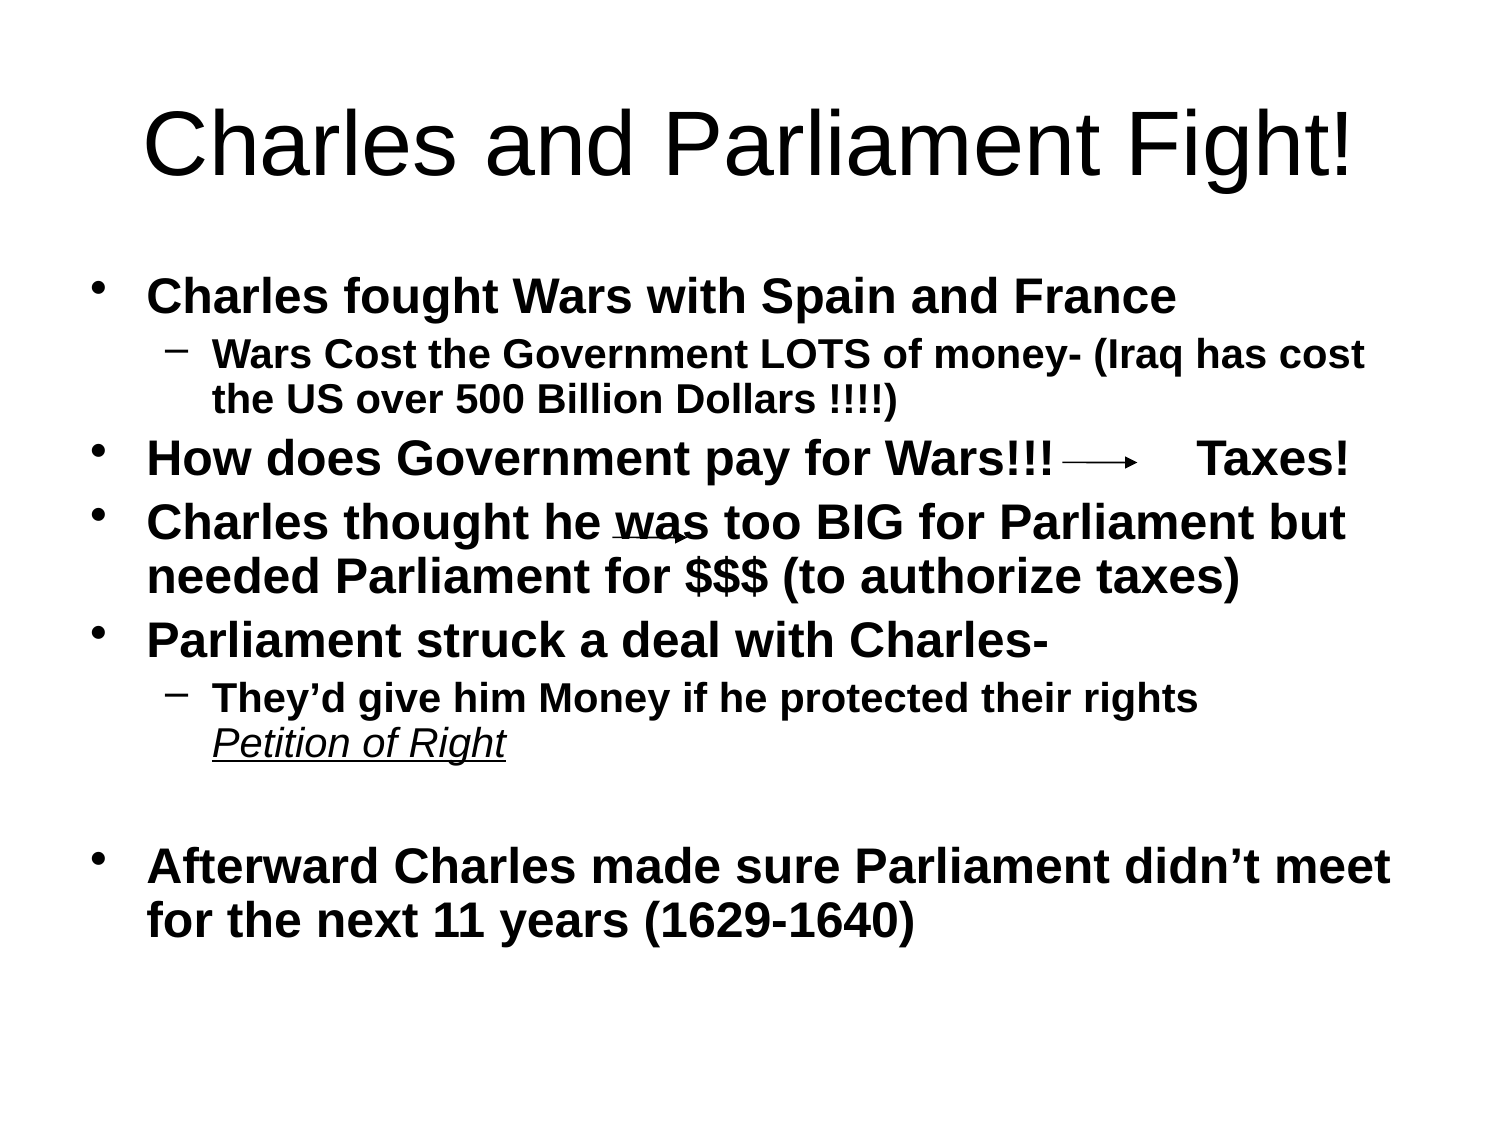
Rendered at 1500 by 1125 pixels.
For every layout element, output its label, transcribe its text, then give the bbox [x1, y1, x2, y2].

text_box [1062, 456, 1138, 469]
text_box [612, 531, 688, 544]
list Charles fought Wars with Spain and France Wars Cost the Government LOTS of money- (Iraq has cost the US over 500 Billion Dollars !!!!) How does Government pay for Wars!!! Taxes! Charles thought he was too BIG for Parliament but needed Parliament for $$$ (to authorize taxes) Parliament struck a deal with Charles- They’d give him Money if he protected their rights Petition of Right Afterward Charles made sure Parliament didn’t meet for the next 11 years (1629-1640) [74, 262, 1426, 1006]
title Charles and Parliament Fight! [74, 44, 1426, 233]
